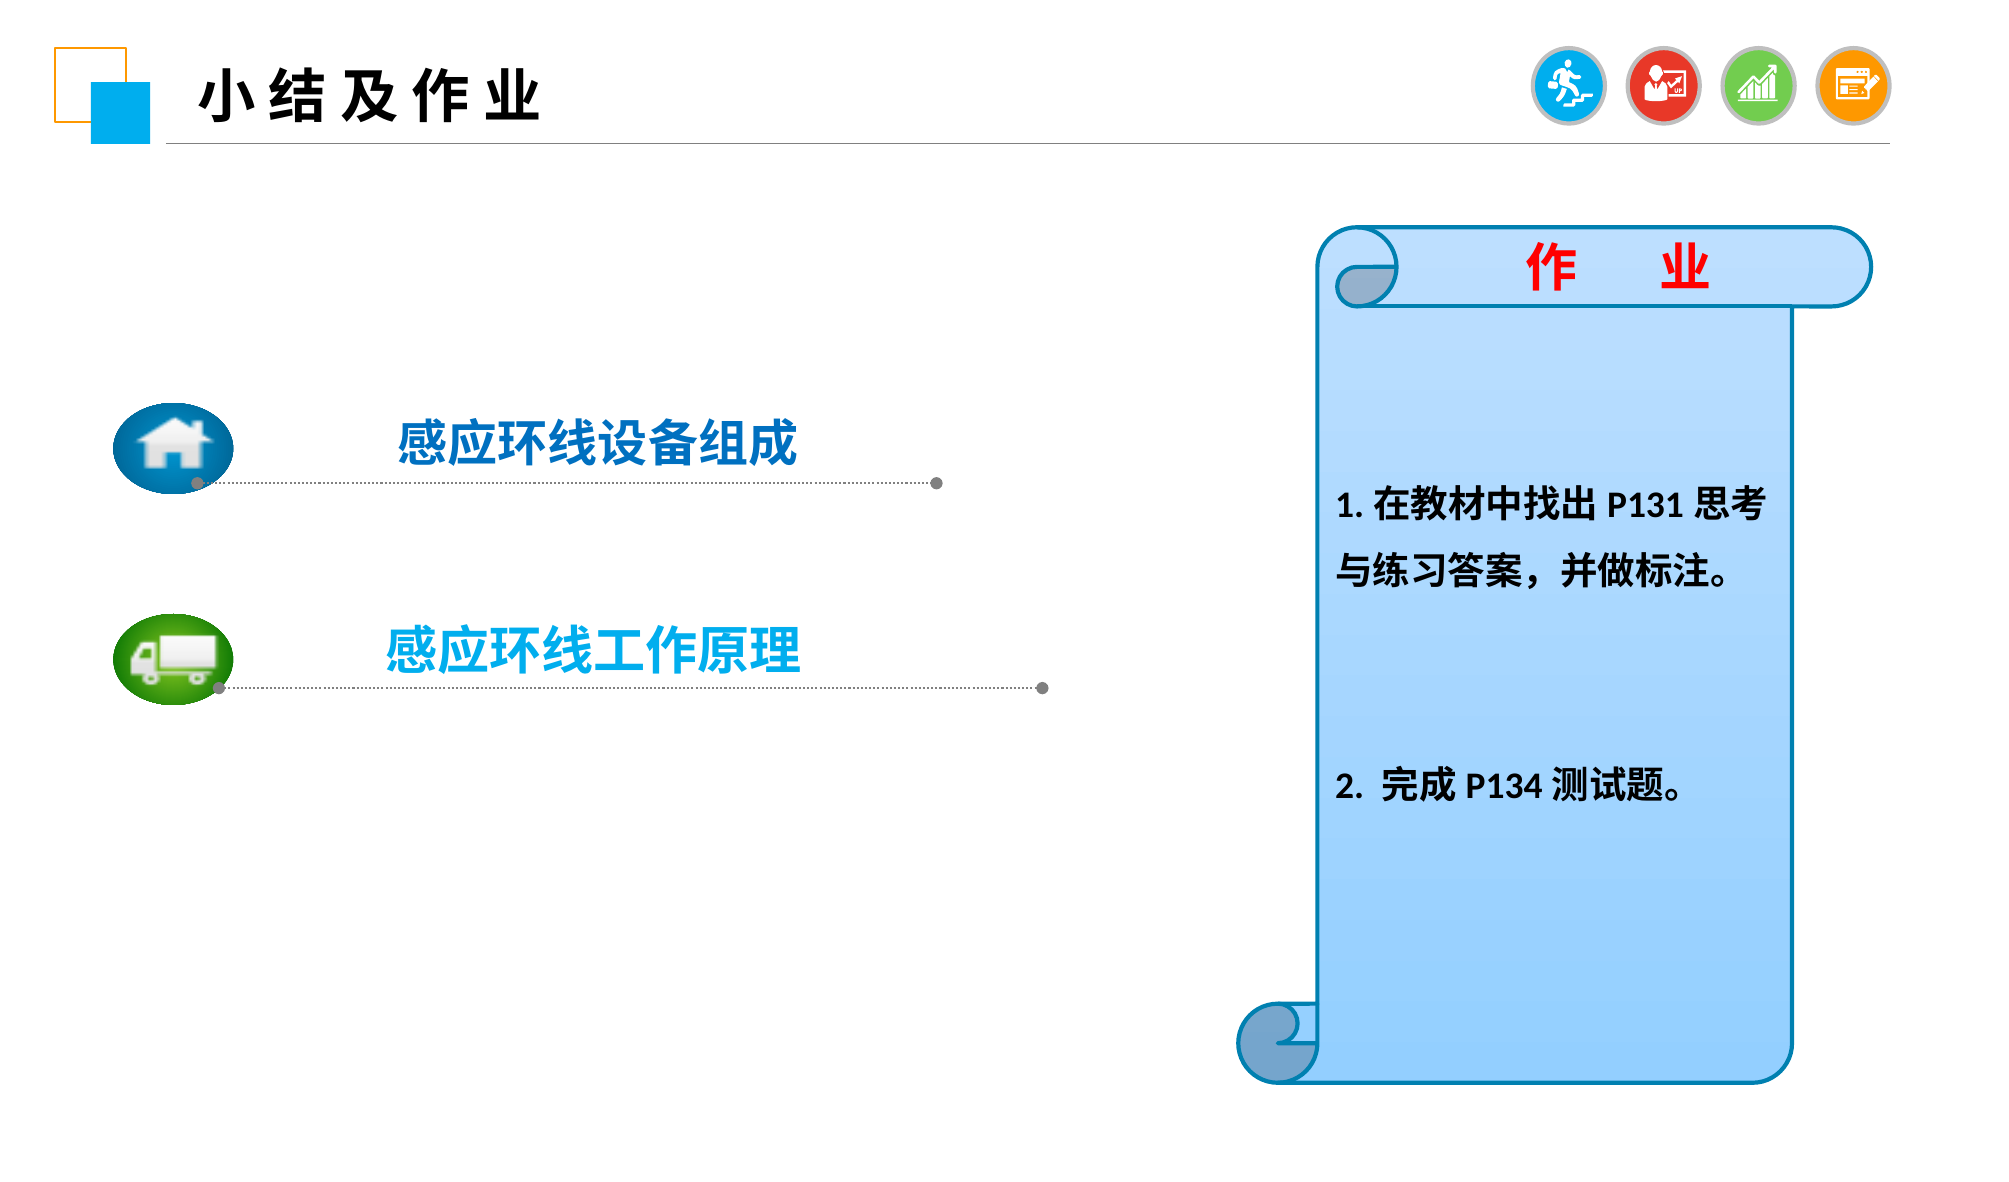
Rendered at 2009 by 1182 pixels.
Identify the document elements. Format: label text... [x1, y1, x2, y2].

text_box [218, 610, 1043, 690]
text_box [1236, 225, 1874, 1085]
text_box 作 业 [1511, 227, 1728, 305]
text_box 1.在教材中找出P131思考与练习答案，并做标注。 [1320, 449, 1790, 600]
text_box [113, 402, 234, 495]
text_box 小 结 及 作 业 [182, 51, 557, 137]
text_box 2. 完成P134测试题。 [1320, 731, 1790, 814]
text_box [197, 403, 949, 484]
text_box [113, 613, 234, 706]
